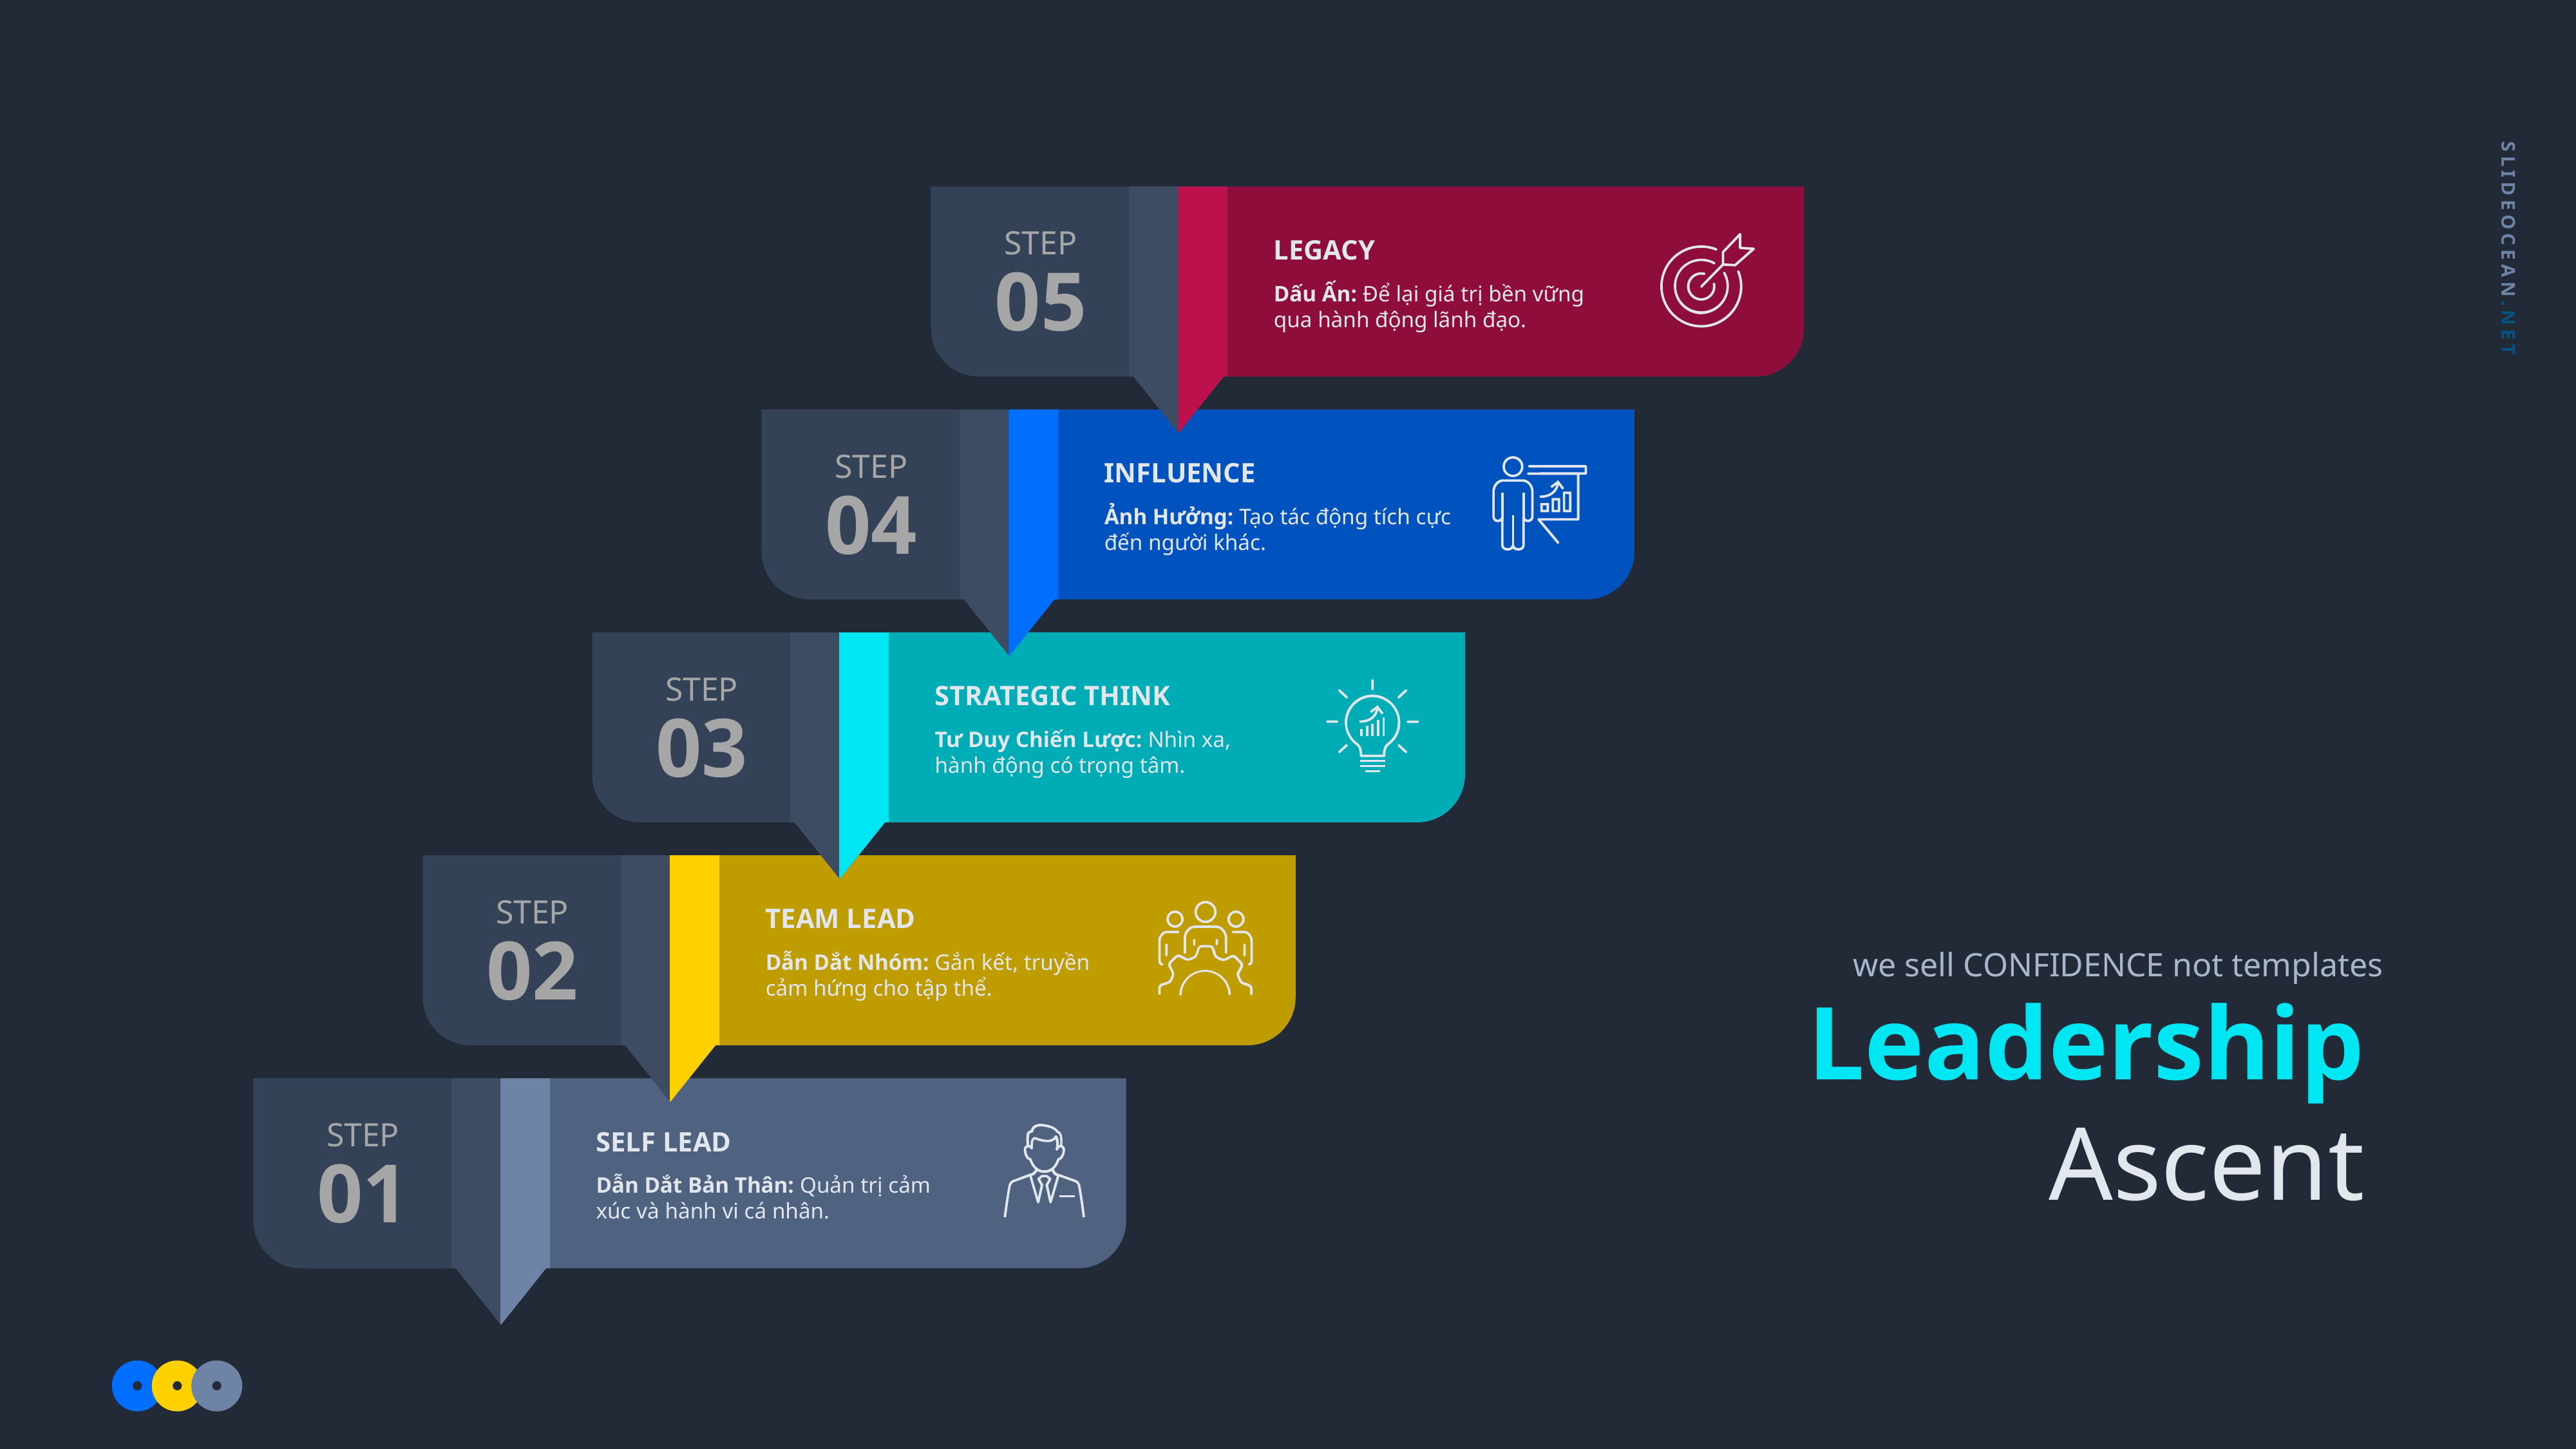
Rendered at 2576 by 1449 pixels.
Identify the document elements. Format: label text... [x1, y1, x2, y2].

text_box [952, 222, 1130, 329]
text_box Leadership Ascent [1798, 974, 2374, 1226]
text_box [746, 901, 1153, 1011]
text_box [274, 1114, 452, 1220]
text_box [613, 668, 791, 775]
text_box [782, 445, 960, 552]
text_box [1492, 455, 1587, 551]
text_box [1157, 900, 1253, 996]
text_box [915, 678, 1322, 788]
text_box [576, 1124, 983, 1234]
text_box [931, 186, 1804, 433]
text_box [422, 855, 1296, 1103]
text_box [1325, 678, 1420, 773]
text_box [1003, 1123, 1086, 1218]
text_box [592, 632, 1466, 880]
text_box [444, 891, 621, 998]
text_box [1084, 455, 1492, 565]
text_box we sell CONFIDENCE not templates [1843, 939, 2393, 988]
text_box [1660, 232, 1756, 328]
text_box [1254, 232, 1661, 342]
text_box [761, 409, 1635, 657]
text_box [252, 1077, 1127, 1325]
